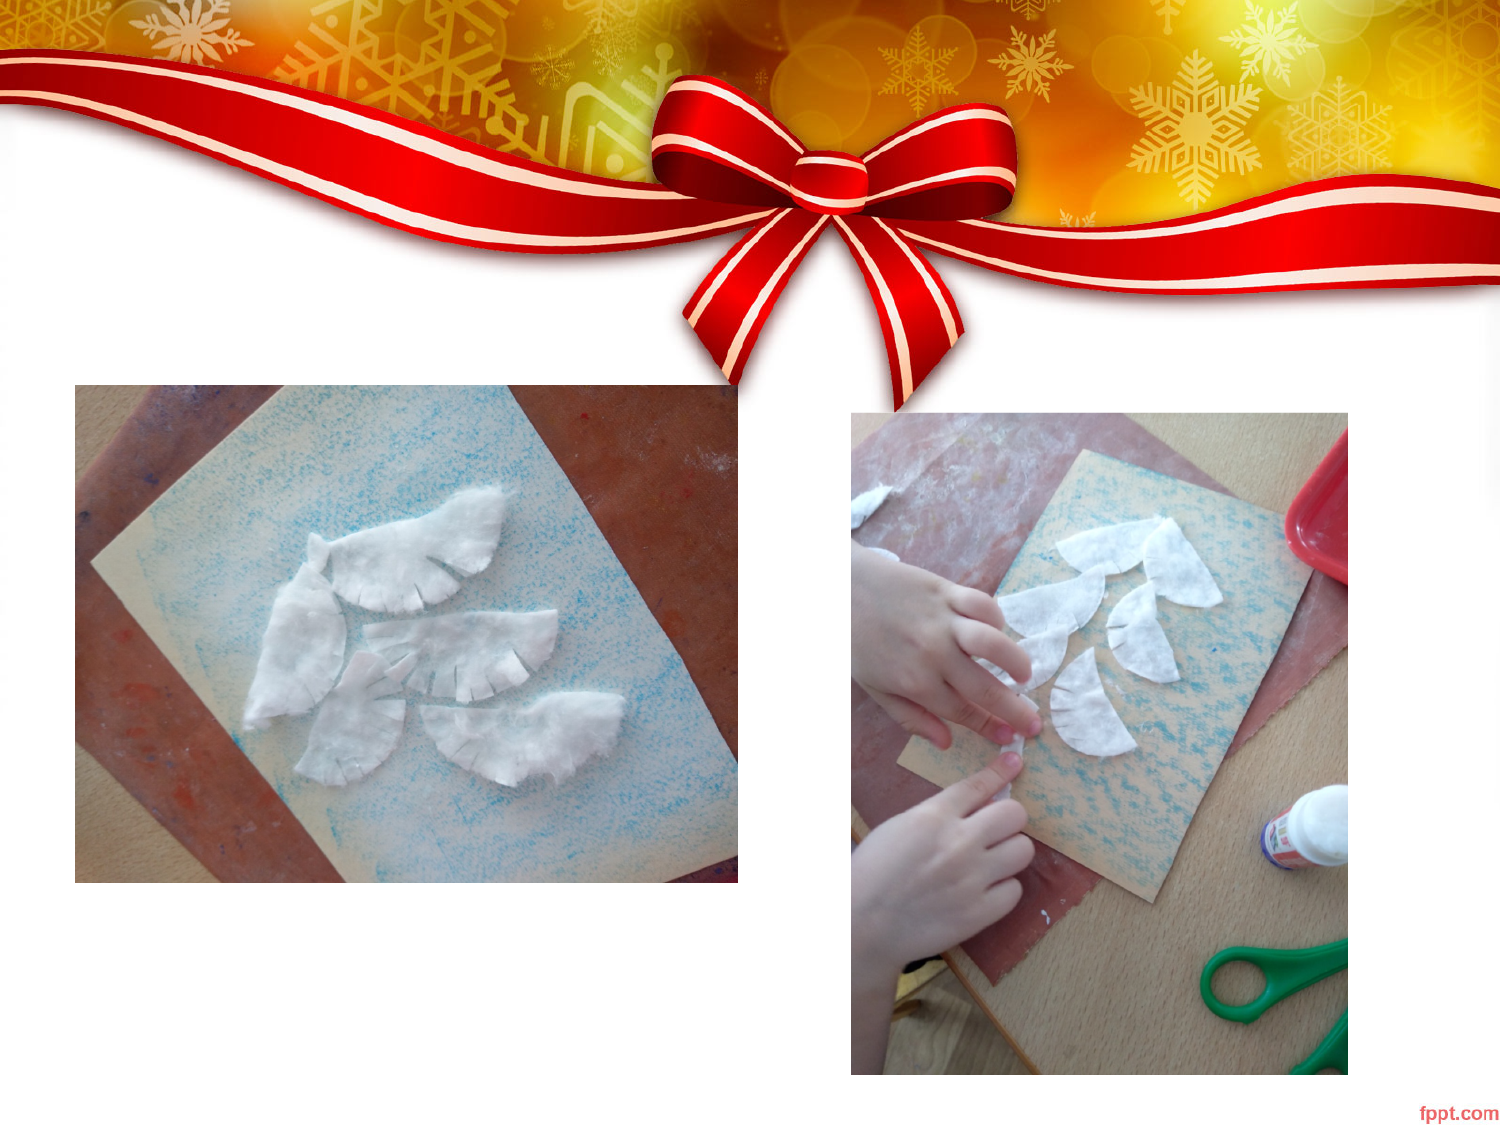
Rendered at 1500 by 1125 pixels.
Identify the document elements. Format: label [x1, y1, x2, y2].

list [767, 494, 1430, 993]
picture [0, 0, 1500, 1125]
list [74, 384, 738, 883]
